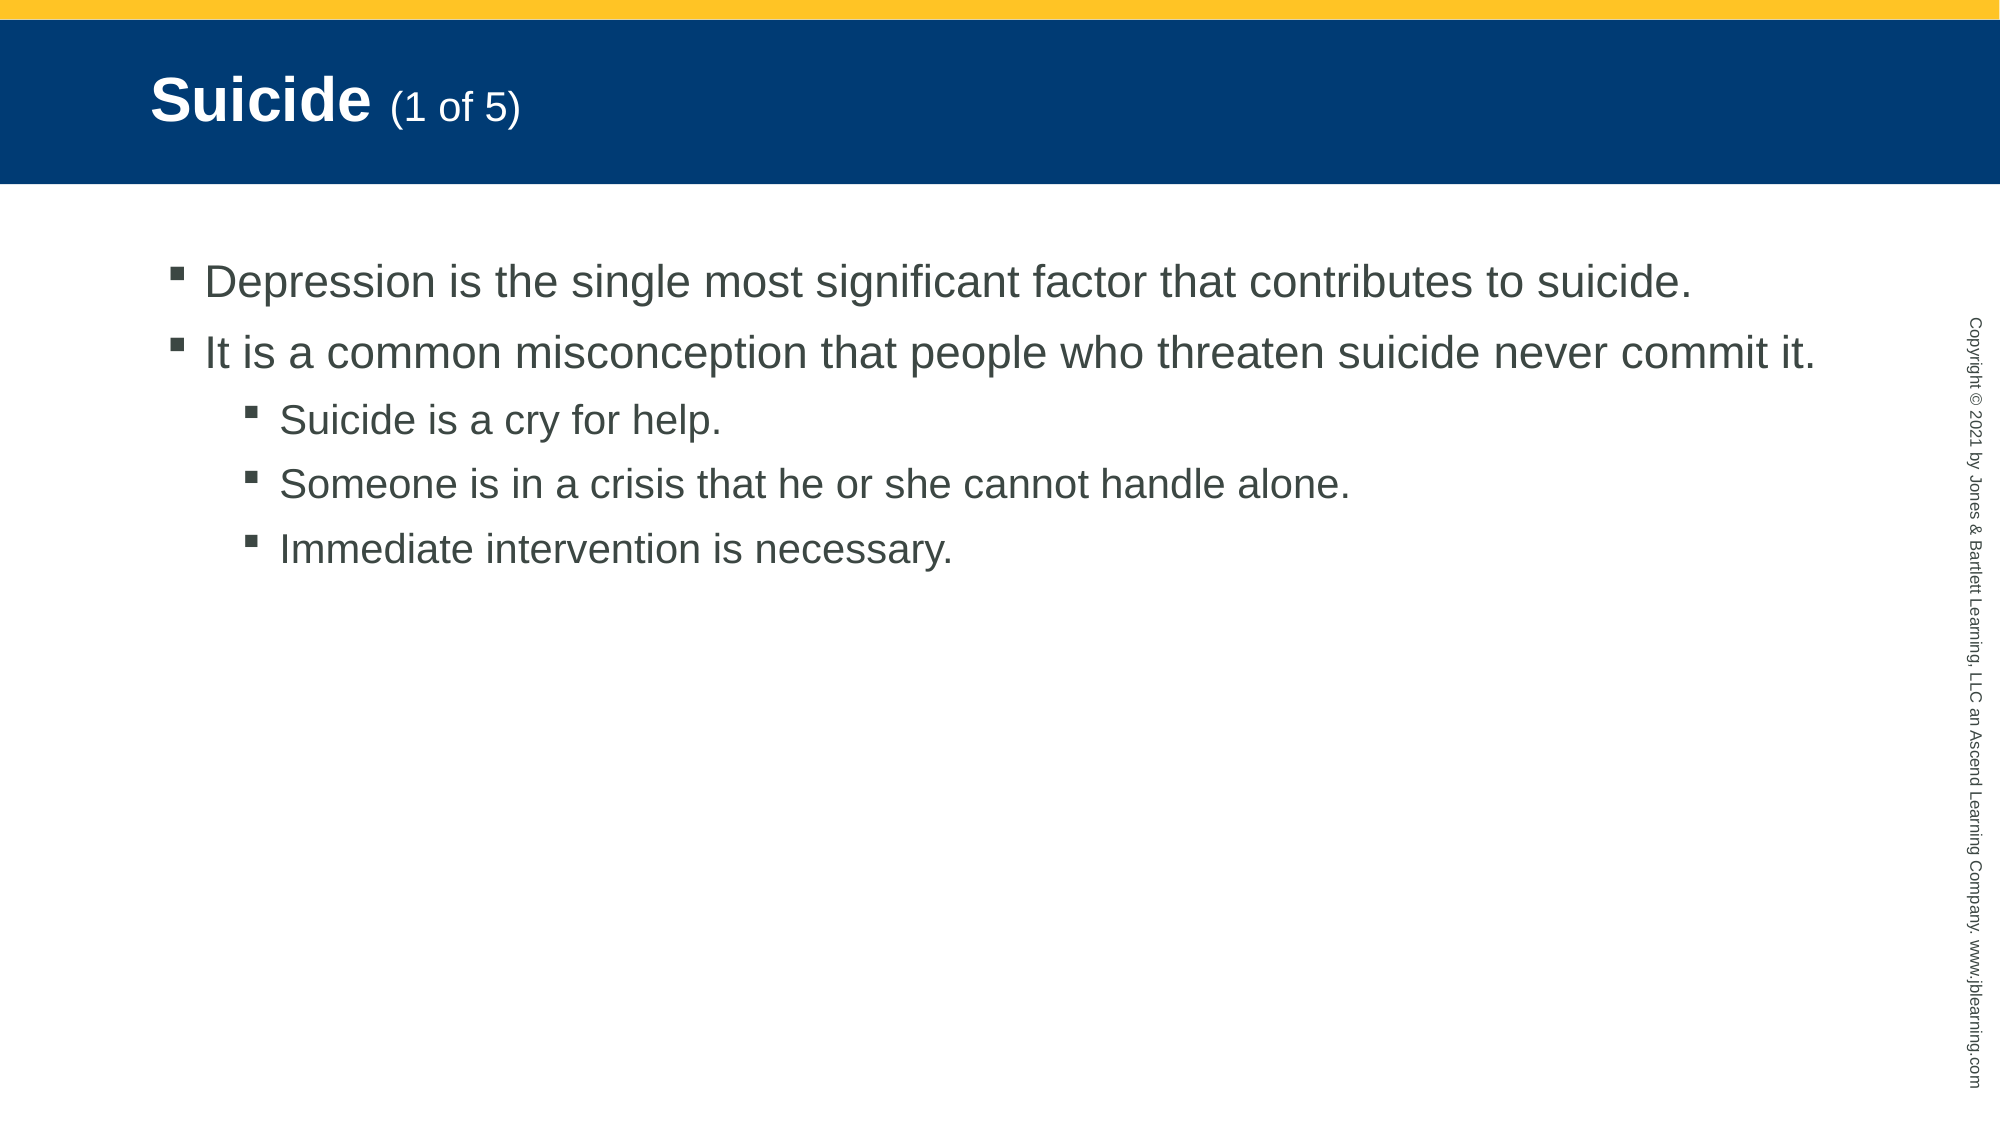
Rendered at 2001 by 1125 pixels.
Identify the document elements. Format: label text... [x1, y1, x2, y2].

title Suicide (1 of 5) [0, 19, 2000, 185]
list Depression is the single most significant factor that contributes to suicide. It is a common misconception that people who threaten suicide never commit it. Suicide is a cry for help. Someone is in a crisis that he or she cannot handle alone. Immediate intervention is necessary. [151, 244, 1873, 1016]
